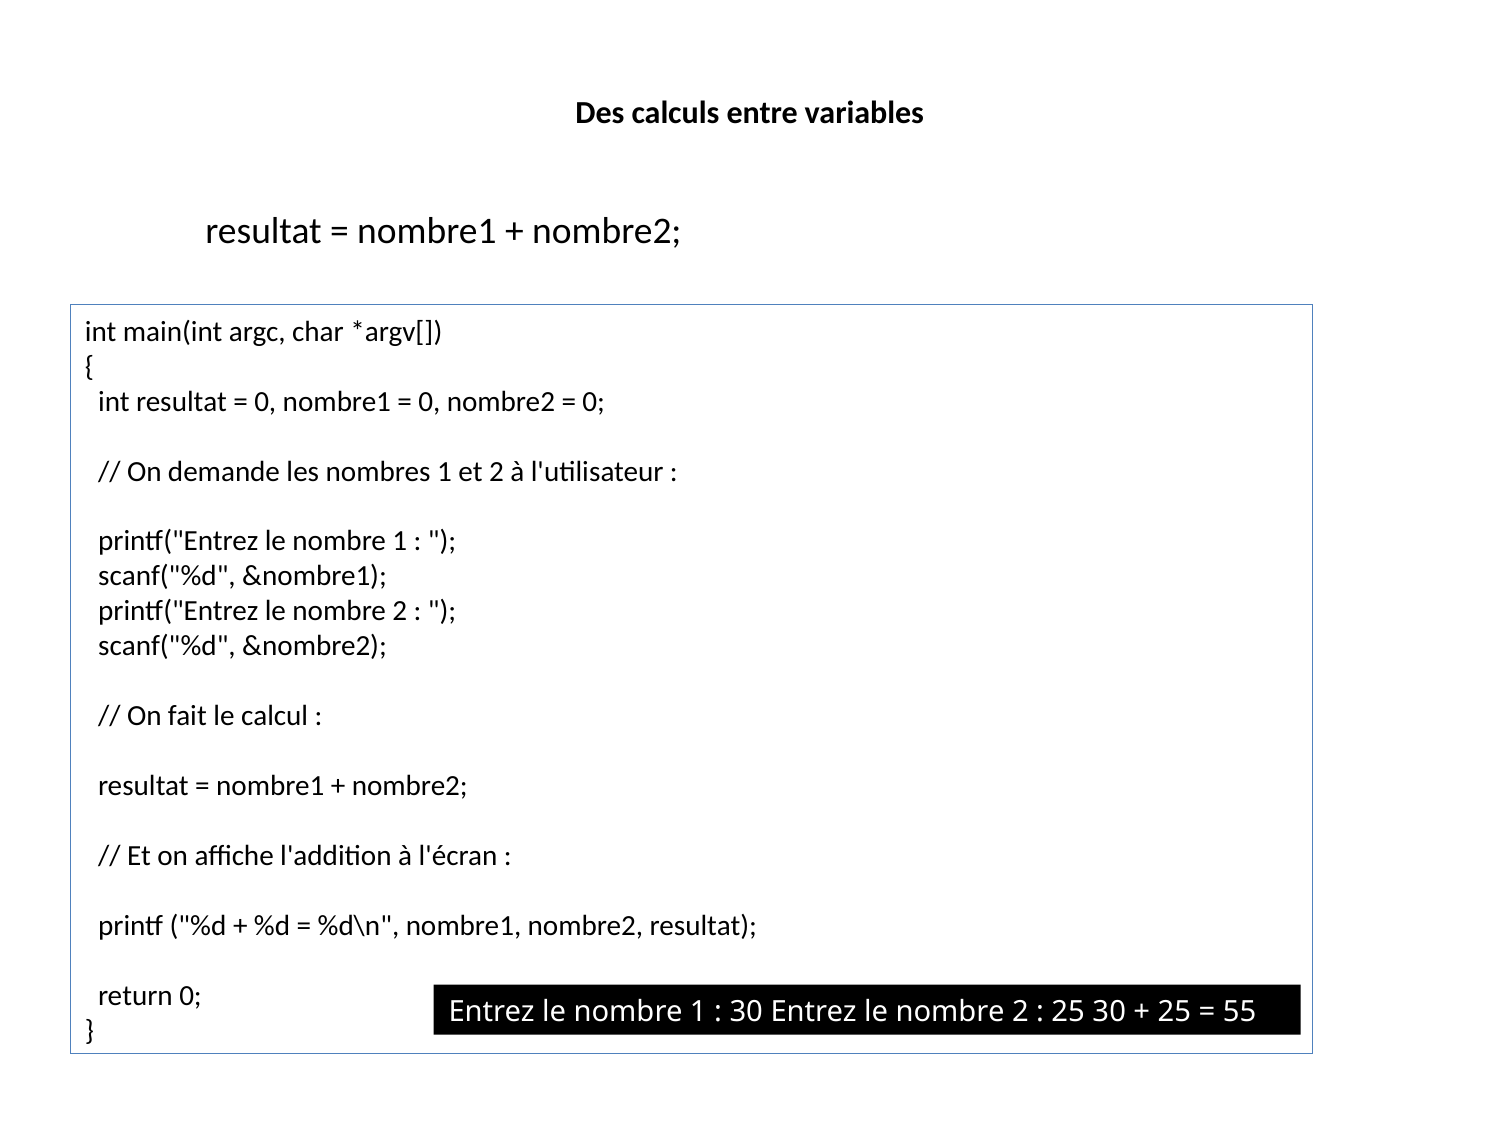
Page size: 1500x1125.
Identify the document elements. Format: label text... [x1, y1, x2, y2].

text_box int main(int argc, char *argv[]) { int resultat = 0, nombre1 = 0, nombre2 = 0; // On demande les nombres 1 et 2 à l'utilisateur : printf("Entrez le nombre 1 : "); scanf("%d", &nombre1); printf("Entrez le nombre 2 : "); scanf("%d", &nombre2); // On fait le calcul : resultat = nombre1 + nombre2; // Et on affiche l'addition à l'écran : printf ("%d + %d = %d\n", nombre1, nombre2, resultat); return 0; } [70, 304, 1313, 1054]
text_box resultat = nombre1 + nombre2; [190, 199, 698, 259]
text_box Entrez le nombre 1 : 30 Entrez le nombre 2 : 25 30 + 25 = 55 [433, 984, 1301, 1035]
title Des calculs entre variables [75, 45, 1425, 176]
